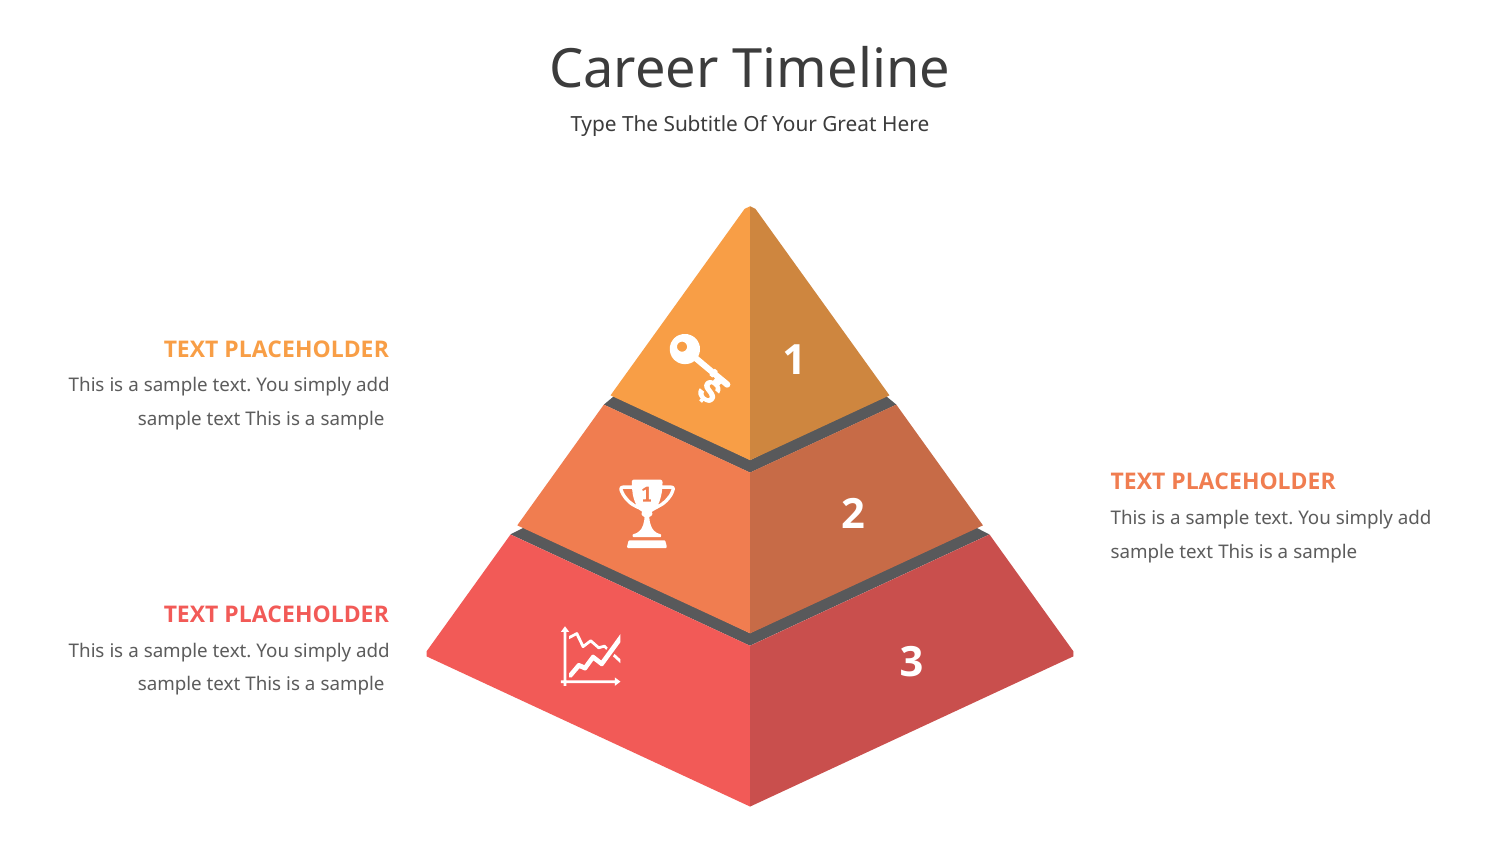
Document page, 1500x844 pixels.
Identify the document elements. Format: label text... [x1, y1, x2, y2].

title Career Timeline [63, 25, 1437, 107]
text_box TEXT PLACEHOLDER This is a sample text. You simply add sample text This is a sample [34, 320, 390, 430]
text_box TEXT PLACEHOLDER This is a sample text. You simply add sample text This is a sample [1110, 453, 1467, 562]
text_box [426, 206, 1074, 807]
text_box TEXT PLACEHOLDER This is a sample text. You simply add sample text This is a sample [34, 586, 390, 695]
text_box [560, 626, 621, 687]
list Type The Subtitle Of Your Great Here [63, 108, 1437, 138]
